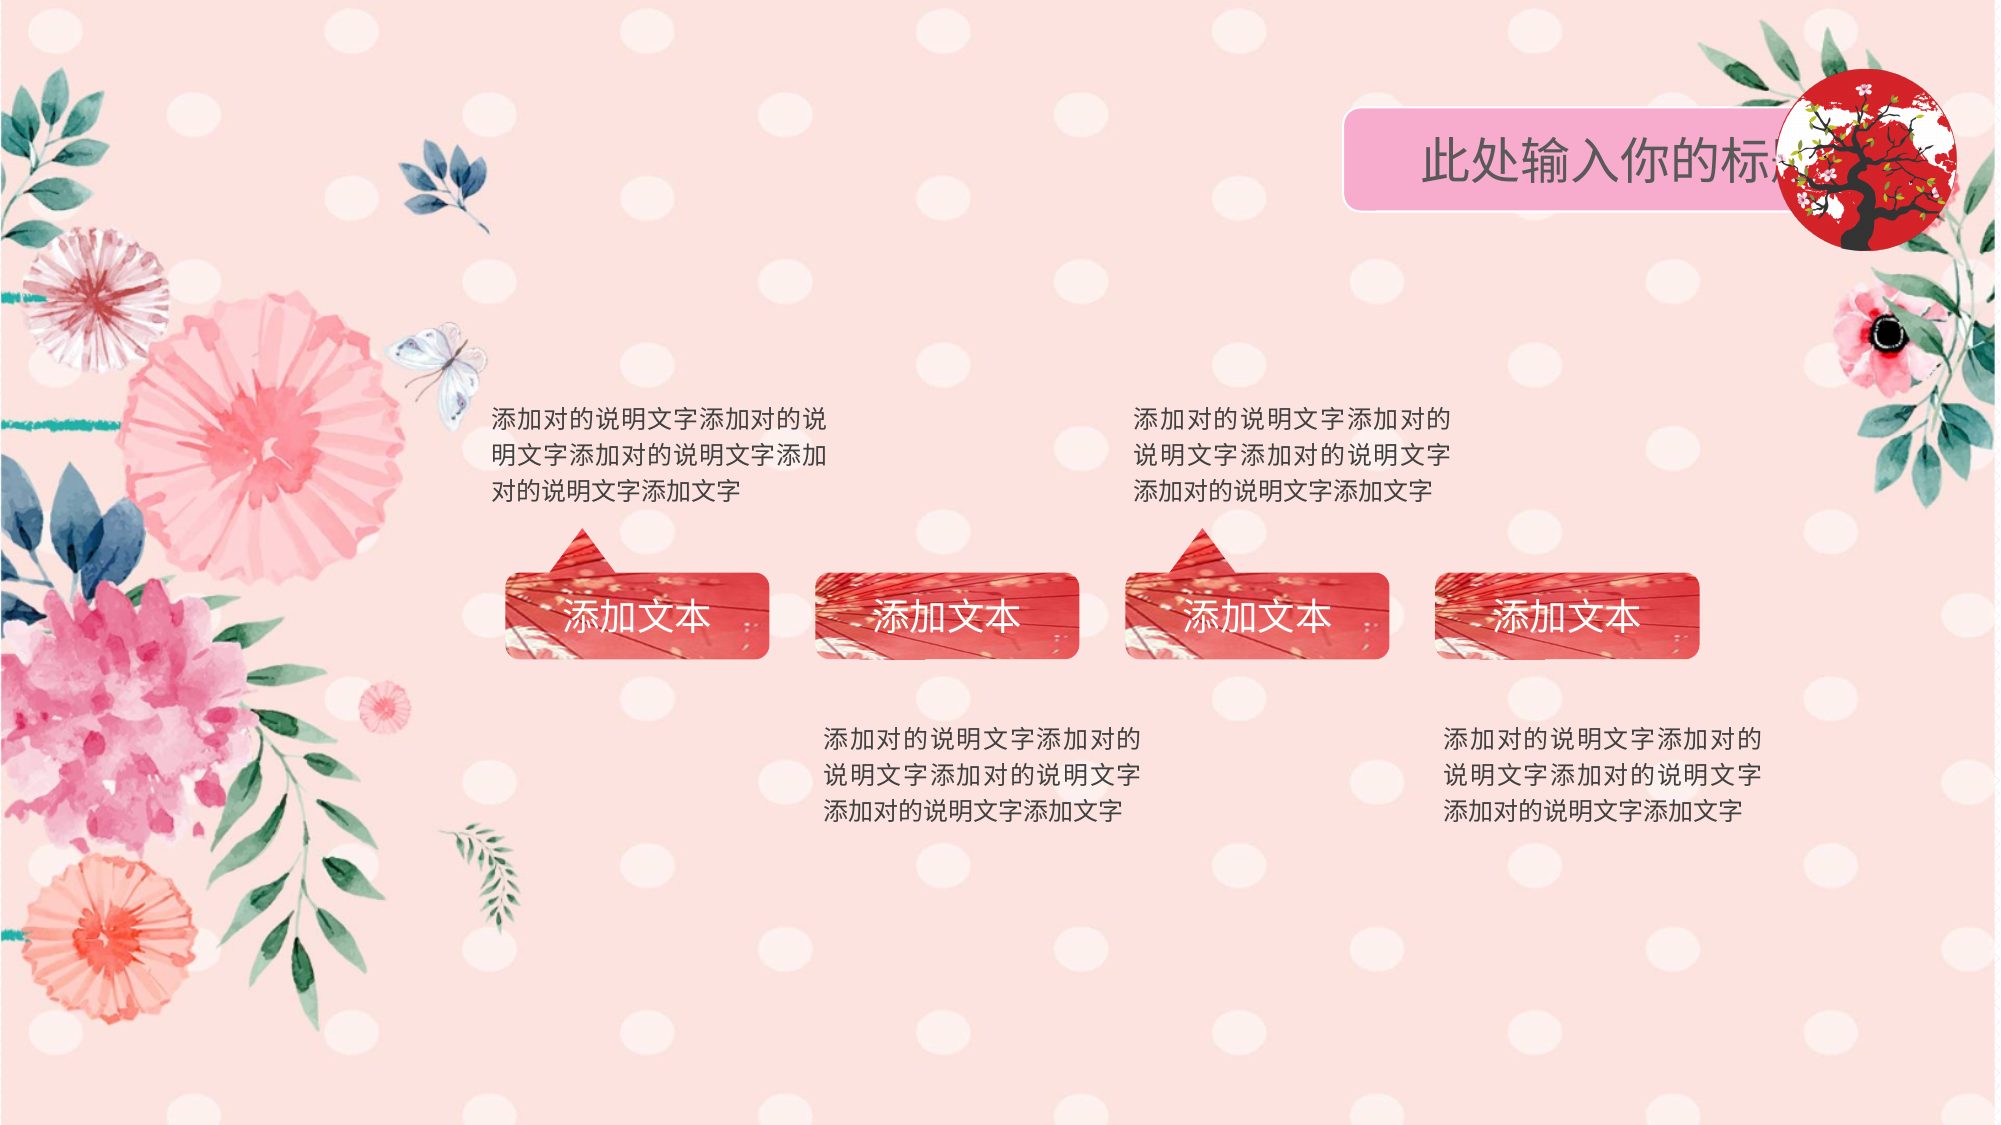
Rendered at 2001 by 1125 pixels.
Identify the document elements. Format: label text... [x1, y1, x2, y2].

text_box 添加文本 [1124, 526, 1391, 661]
picture [3, 0, 1993, 1125]
text_box 添加对的说明文字添加对的说明文字添加对的说明文字添加对的说明文字添加文字 [483, 381, 837, 523]
text_box 添加对的说明文字添加对的说明文字添加对的说明文字添加对的说明文字添加文字 [1125, 381, 1461, 523]
text_box 添加文本 [814, 571, 1081, 658]
text_box 添加对的说明文字添加对的说明文字添加对的说明文字添加对的说明文字添加文字 [815, 658, 1151, 885]
text_box 添加对的说明文字添加对的说明文字添加对的说明文字添加对的说明文字添加文字 [1435, 658, 1771, 885]
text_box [1343, 40, 2000, 279]
text_box 添加文本 [1433, 571, 1701, 658]
text_box 添加文本 [504, 526, 771, 661]
